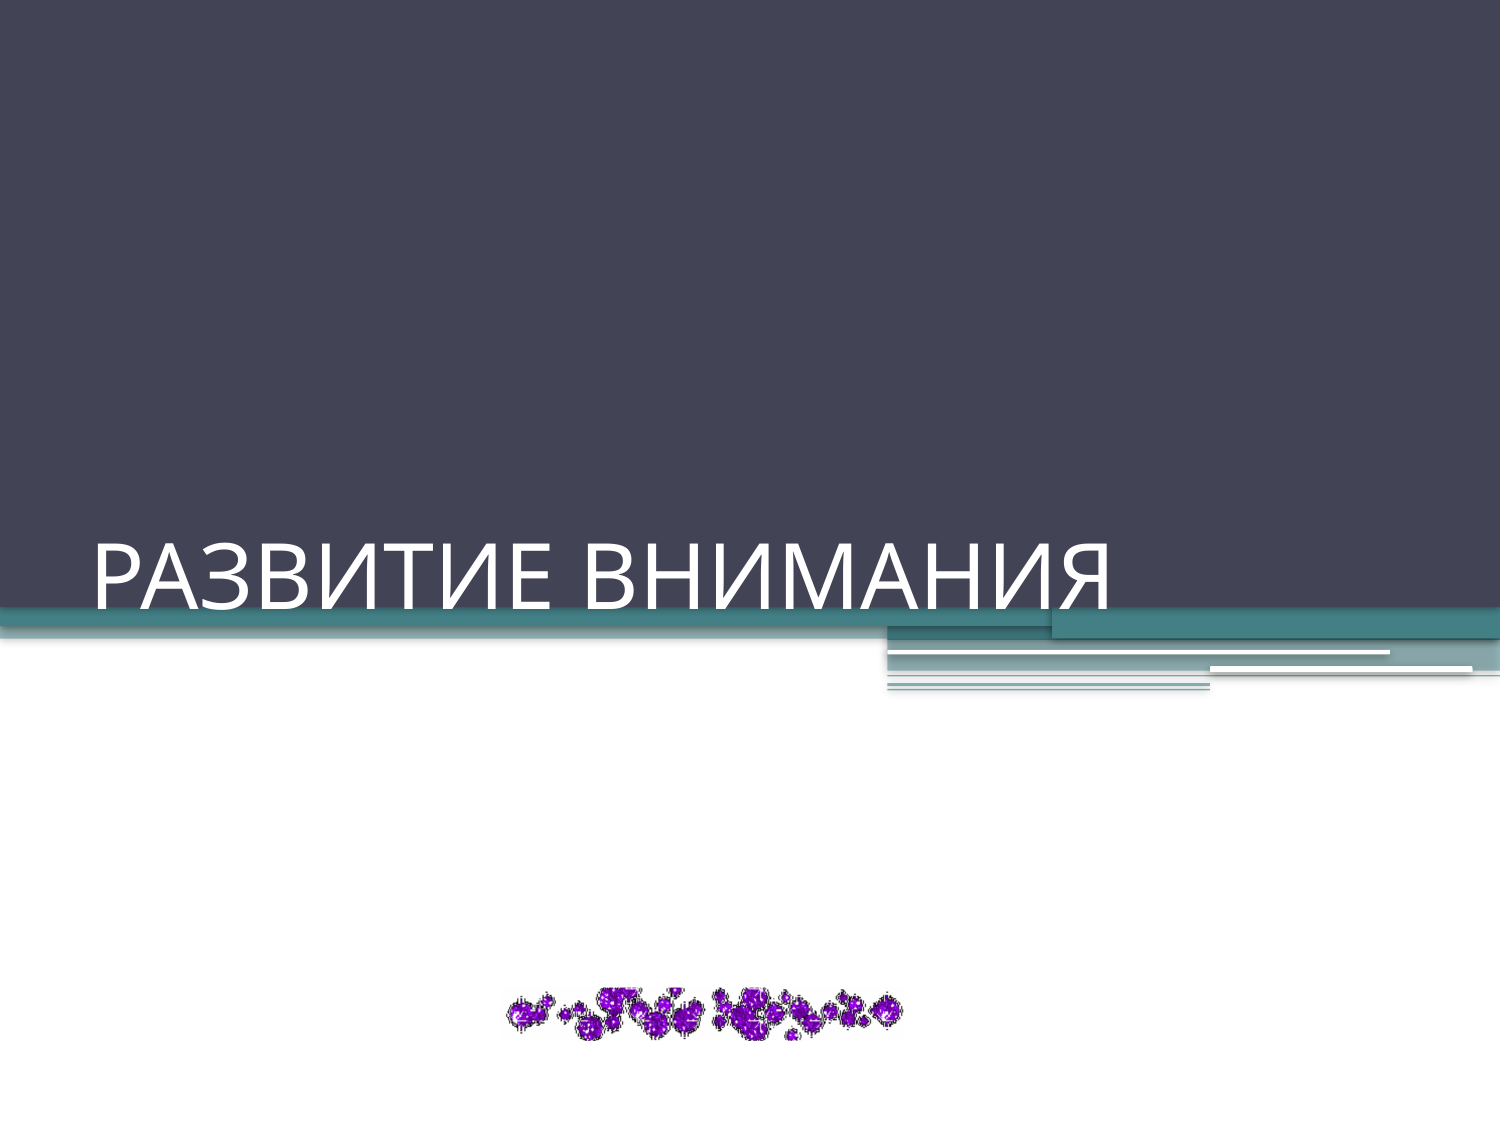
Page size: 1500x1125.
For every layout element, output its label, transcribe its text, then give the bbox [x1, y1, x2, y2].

picture [501, 987, 904, 1042]
title РАЗВИТИЕ ВНИМАНИЯ [75, 394, 1463, 636]
